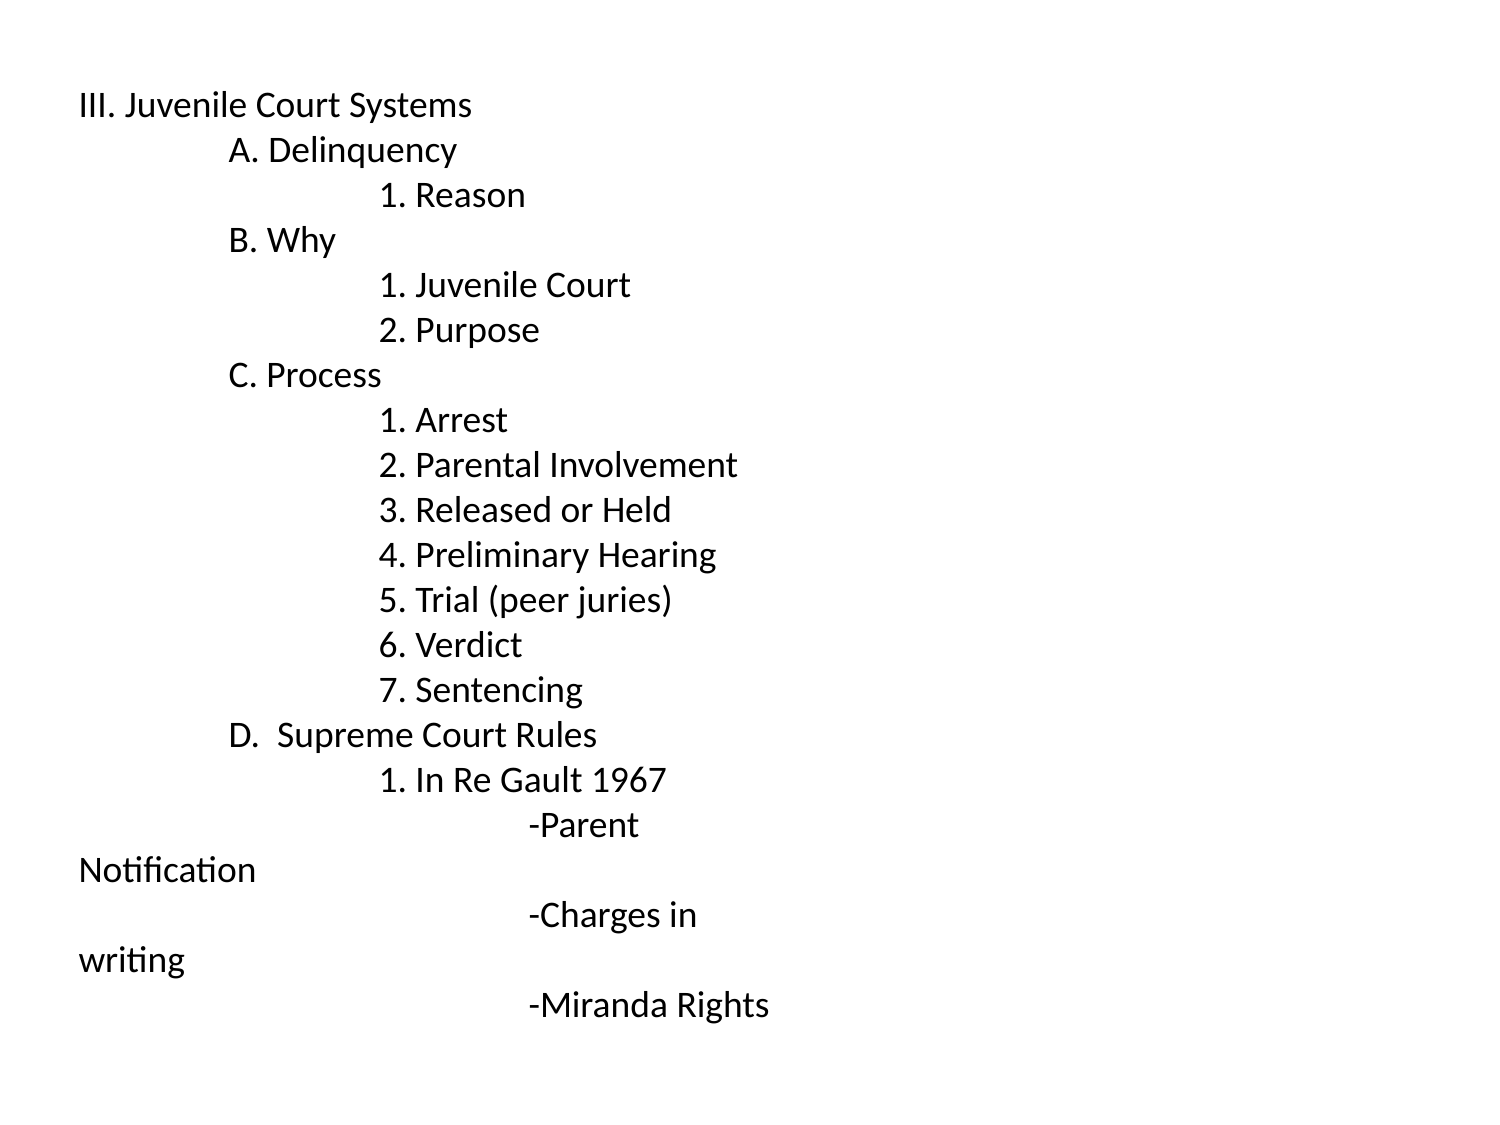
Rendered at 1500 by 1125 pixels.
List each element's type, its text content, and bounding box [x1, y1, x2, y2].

text_box III. Juvenile Court Systems A. Delinquency 1. Reason B. Why 1. Juvenile Court 2. Purpose C. Process 1. Arrest 2. Parental Involvement 3. Released or Held 4. Preliminary Hearing 5. Trial (peer juries) 6. Verdict 7. Sentencing D. Supreme Court Rules 1. In Re Gault 1967 -Parent Notification -Charges in writing -Miranda Rights [63, 72, 814, 1077]
